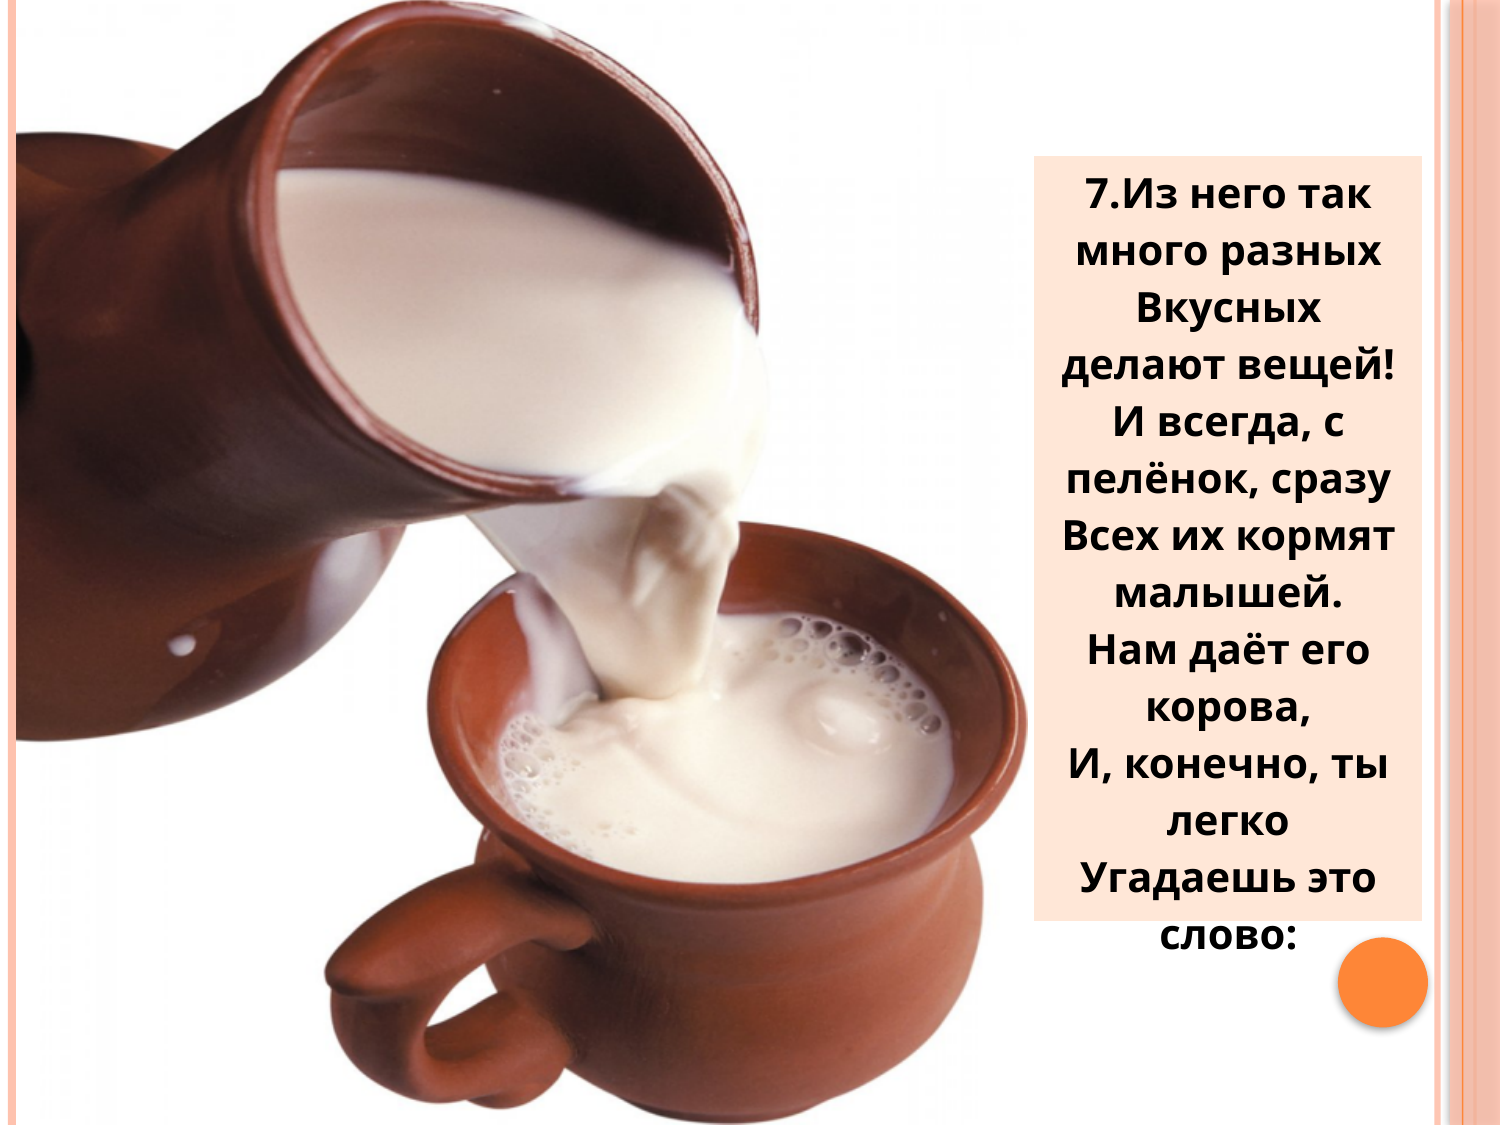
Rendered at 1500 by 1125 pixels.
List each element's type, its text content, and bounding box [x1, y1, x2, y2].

picture [16, 0, 1029, 1125]
table_header 7.Из него так много разных Вкусных делают вещей! И всегда, с пелёнок, сразу Всех их кормят малышей. Нам даёт его корова, И, конечно, ты легко Угадаешь это слово: [1300, 156, 1422, 921]
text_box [1035, 57, 1294, 1089]
